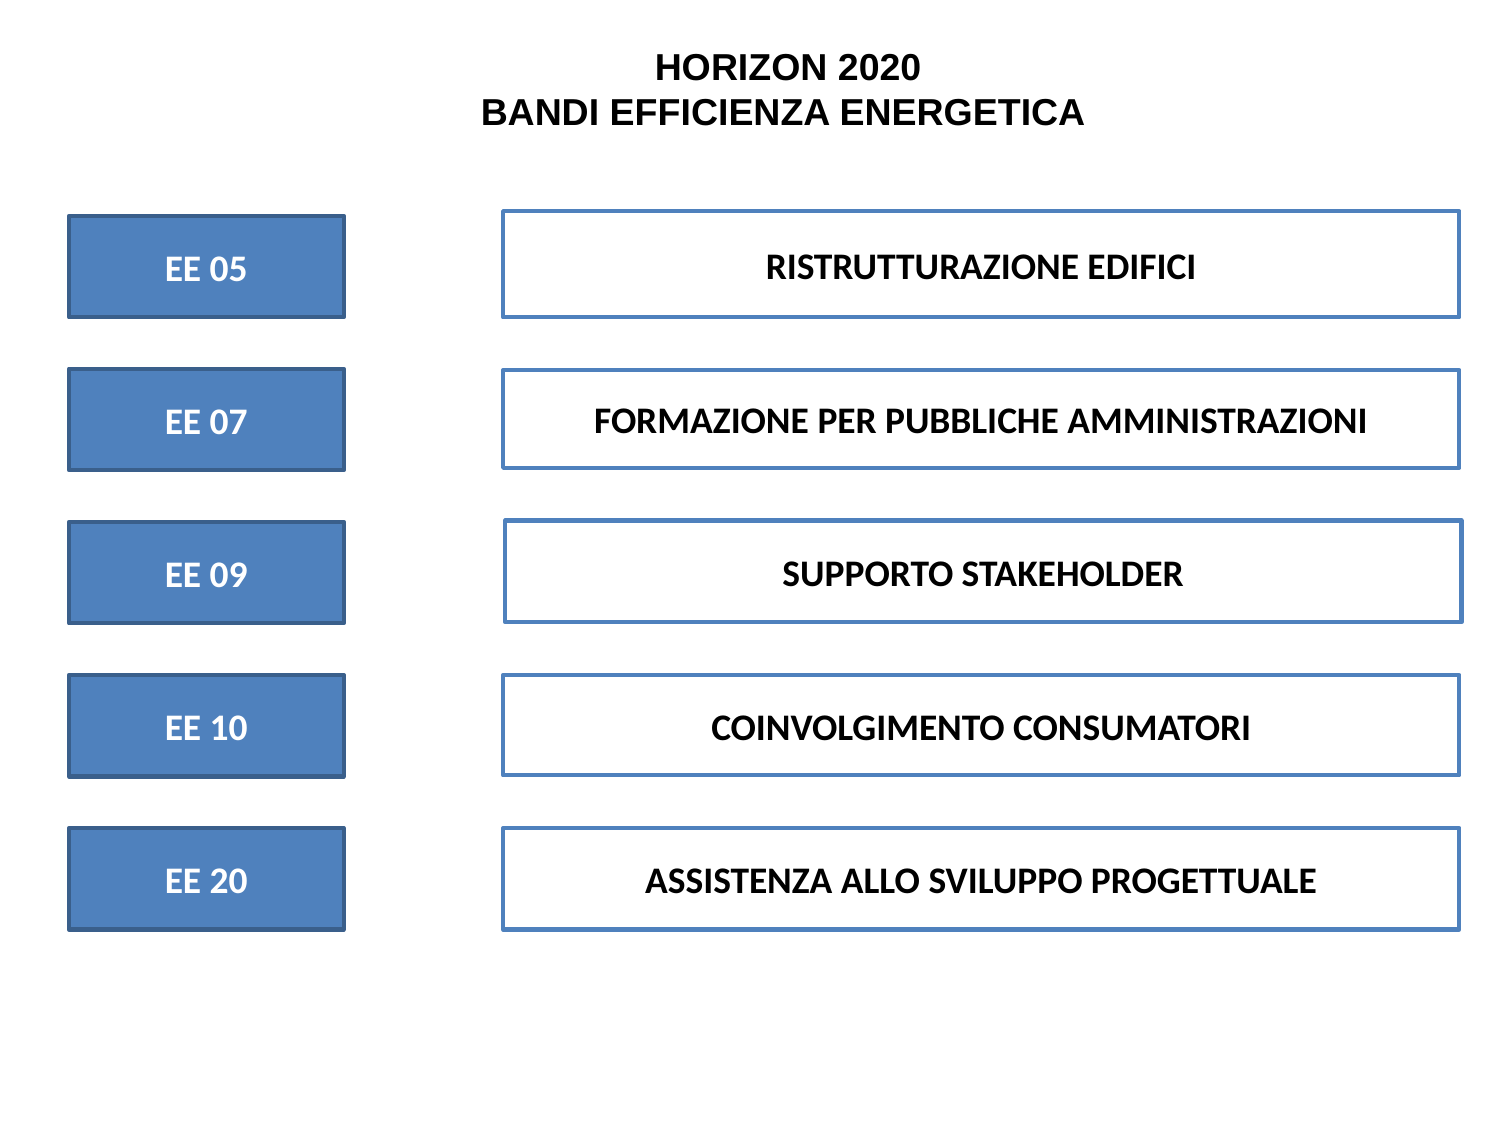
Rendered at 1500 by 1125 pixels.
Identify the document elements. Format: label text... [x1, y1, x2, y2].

text_box RISTRUTTURAZIONE EDIFICI [501, 209, 1461, 319]
text_box HORIZON 2020 BANDI EFFICIENZA ENERGETICA [466, 35, 1110, 140]
text_box FORMAZIONE PER PUBBLICHE AMMINISTRAZIONI [501, 368, 1461, 470]
text_box EE 07 [67, 367, 346, 472]
text_box EE 09 [67, 520, 346, 625]
text_box EE 10 [67, 673, 346, 779]
text_box SUPPORTO STAKEHOLDER [503, 518, 1464, 624]
text_box COINVOLGIMENTO CONSUMATORI [501, 673, 1461, 777]
text_box ASSISTENZA ALLO SVILUPPO PROGETTUALE [501, 826, 1461, 932]
text_box EE 05 [67, 214, 346, 319]
text_box EE 20 [67, 826, 346, 932]
